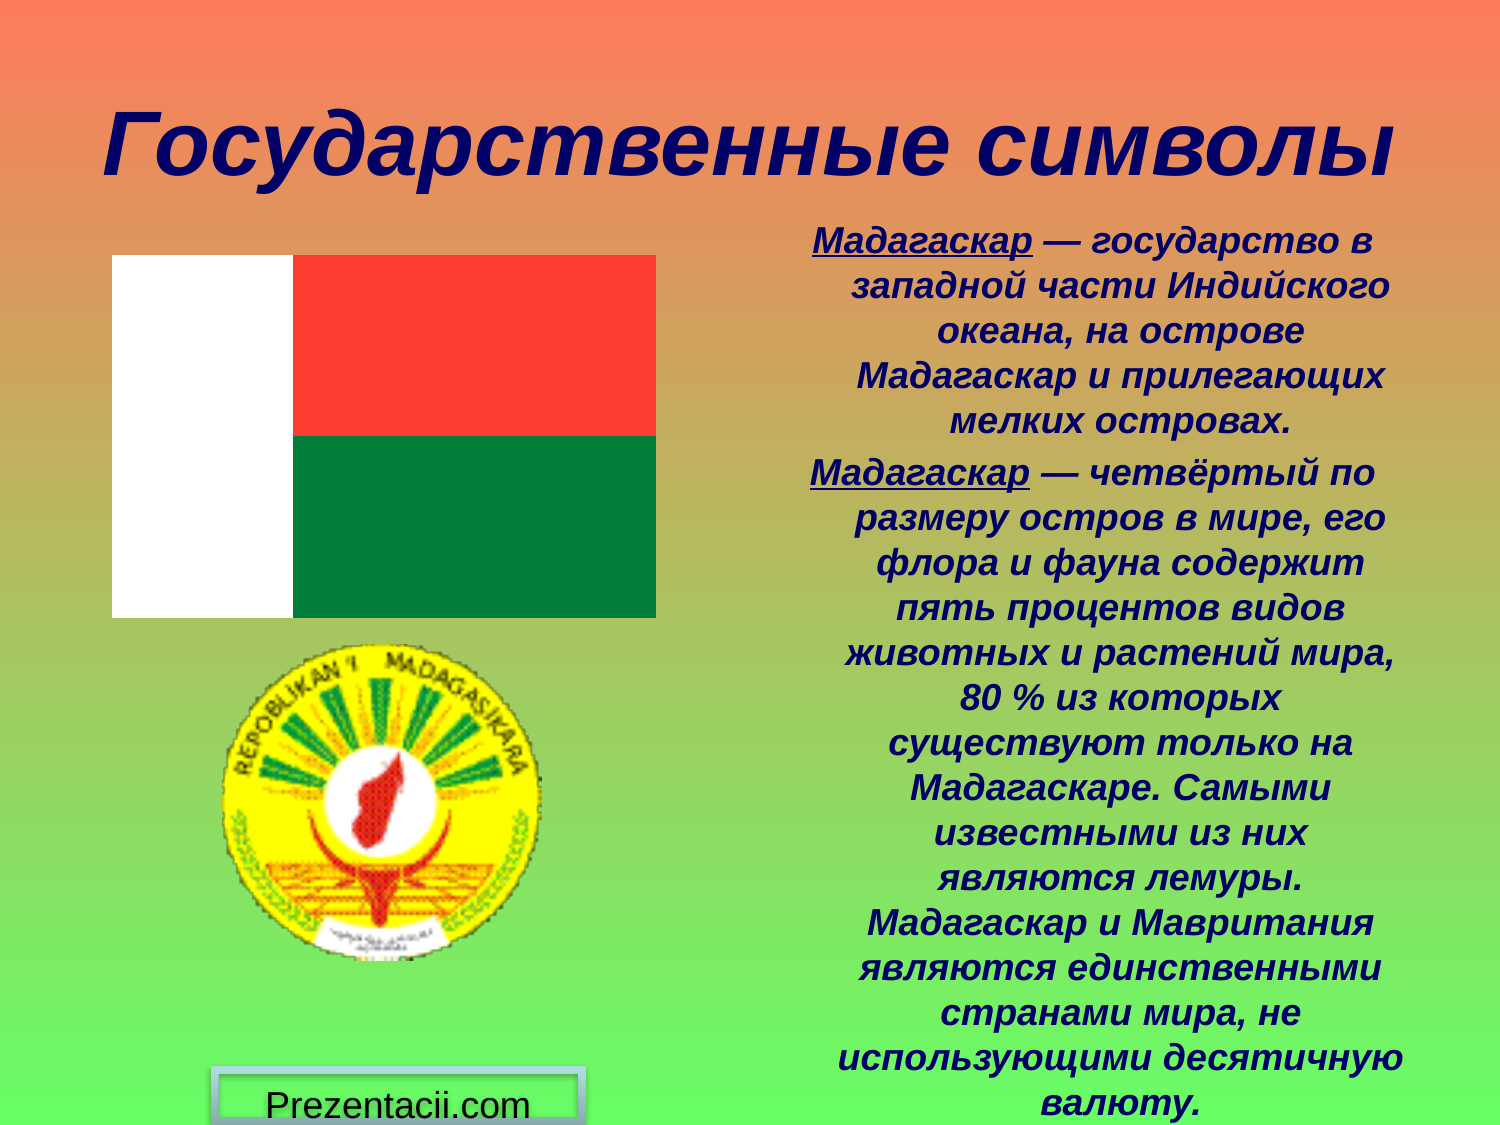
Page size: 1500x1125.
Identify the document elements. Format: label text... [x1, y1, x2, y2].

list Мадагаскар — государство в западной части Индийского океана, на острове Мадагаскар и прилегающих мелких островах. Мадагаскар — четвёртый по размеру остров в мире, его флора и фауна содержит пять процентов видов животных и растений мира, 80 % из которых существуют только на Мадагаскаре. Самыми известными из них являются лемуры. Мадагаскар и Мавритания являются единственными странами мира, не использующими десятичную валюту. [761, 207, 1425, 1095]
title Государственные символы [74, 44, 1426, 233]
text_box Prezentacii.com [210, 1066, 586, 1125]
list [111, 255, 656, 618]
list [222, 644, 542, 961]
